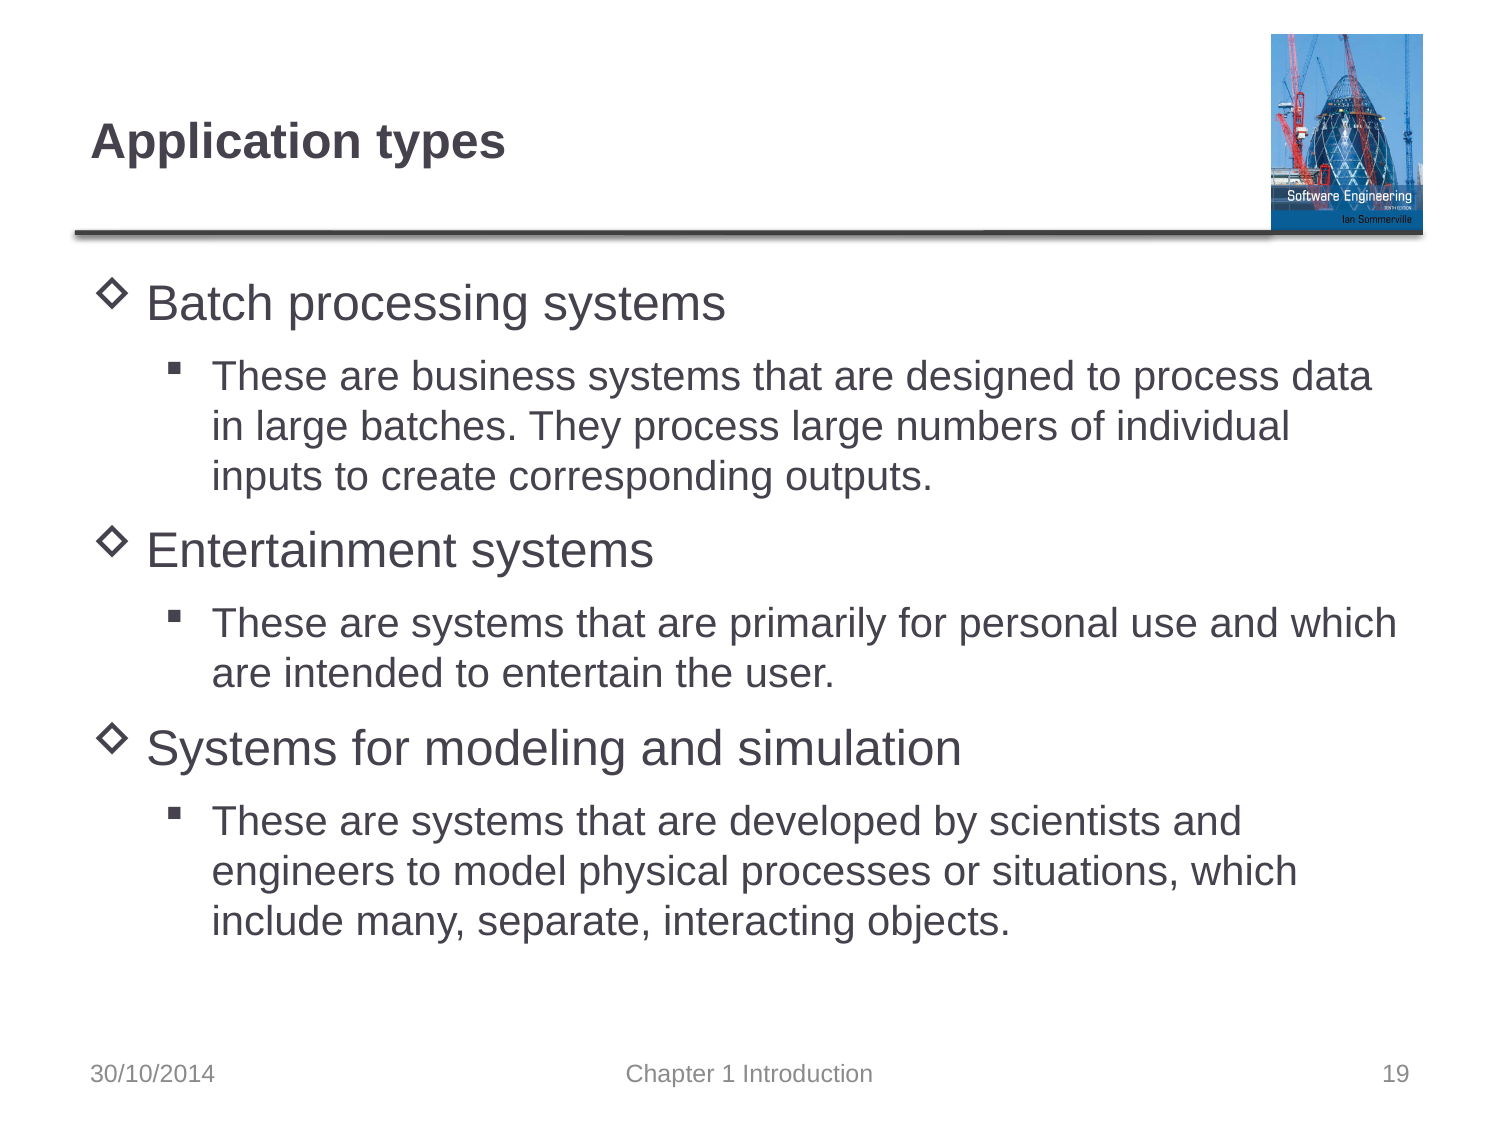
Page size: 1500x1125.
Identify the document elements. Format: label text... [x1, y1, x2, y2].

footer Chapter 1 Introduction [512, 1042, 988, 1103]
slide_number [75, 1042, 425, 1103]
picture [1271, 34, 1423, 230]
slide_number 19 [1074, 1042, 1425, 1103]
title Application types [74, 44, 1272, 233]
list Batch processing systems These are business systems that are designed to process data in large batches. They process large numbers of individual inputs to create corresponding outputs. Entertainment systems These are systems that are primarily for personal use and which are intended to entertain the user. Systems for modeling and simulation These are systems that are developed by scientists and engineers to model physical processes or situations, which include many, separate, interacting objects. [75, 262, 1425, 1005]
